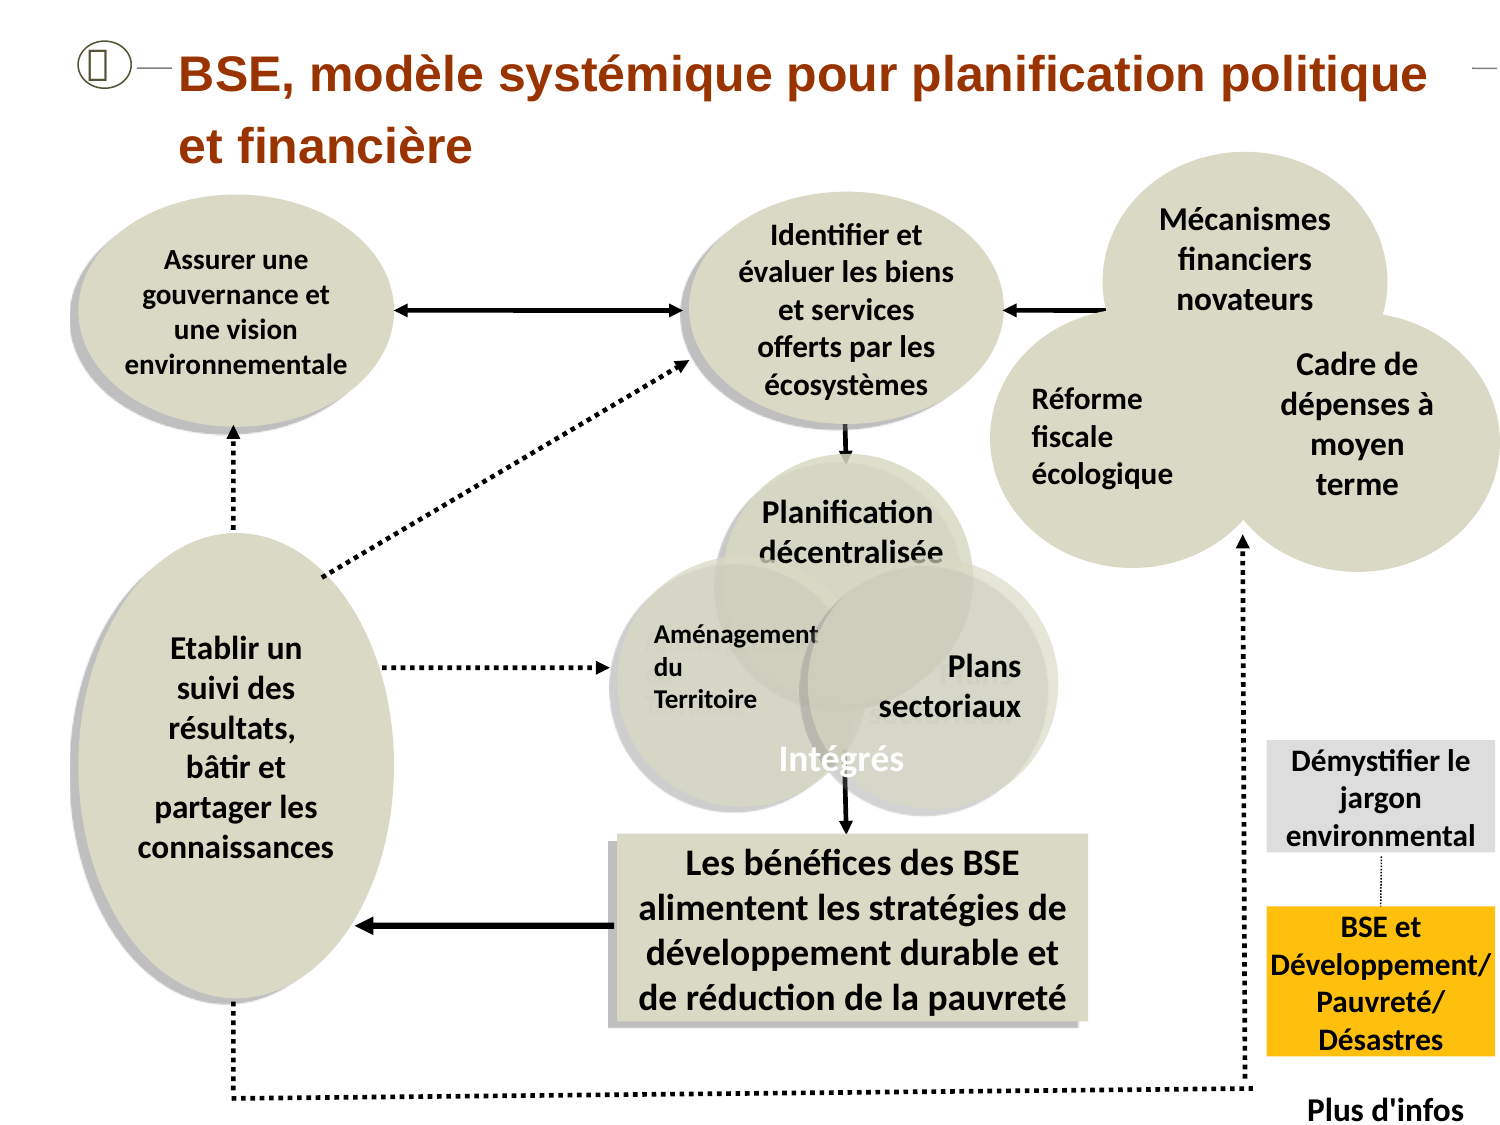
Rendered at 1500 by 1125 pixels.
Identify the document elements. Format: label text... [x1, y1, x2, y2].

text_box Etablir un suivi des résultats, bâtir et partager les connaissances [78, 533, 395, 999]
text_box Démystifier le jargon environmental [1266, 740, 1496, 853]
text_box [393, 304, 684, 317]
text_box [989, 151, 1500, 573]
text_box [595, 661, 610, 674]
text_box Les bénéfices des BSE alimentent les stratégies de développement durable et de réduction de la pauvreté [617, 833, 1089, 1022]
text_box Identifier et évaluer les biens et services offerts par les écosystèmes [689, 191, 984, 424]
text_box BSE, modèle systémique pour planification politique et financière [172, 23, 1472, 105]
text_box BSE et Développement/ Pauvreté/ Désastres [1266, 906, 1496, 1057]
text_box [227, 424, 240, 438]
text_box Plus d'infos [1271, 1087, 1500, 1125]
text_box [675, 360, 690, 372]
text_box Assurer une gouvernance et une vision environnementale [78, 194, 394, 427]
text_box [354, 919, 615, 933]
text_box [839, 818, 853, 833]
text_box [617, 453, 1059, 810]
text_box  [78, 31, 138, 103]
